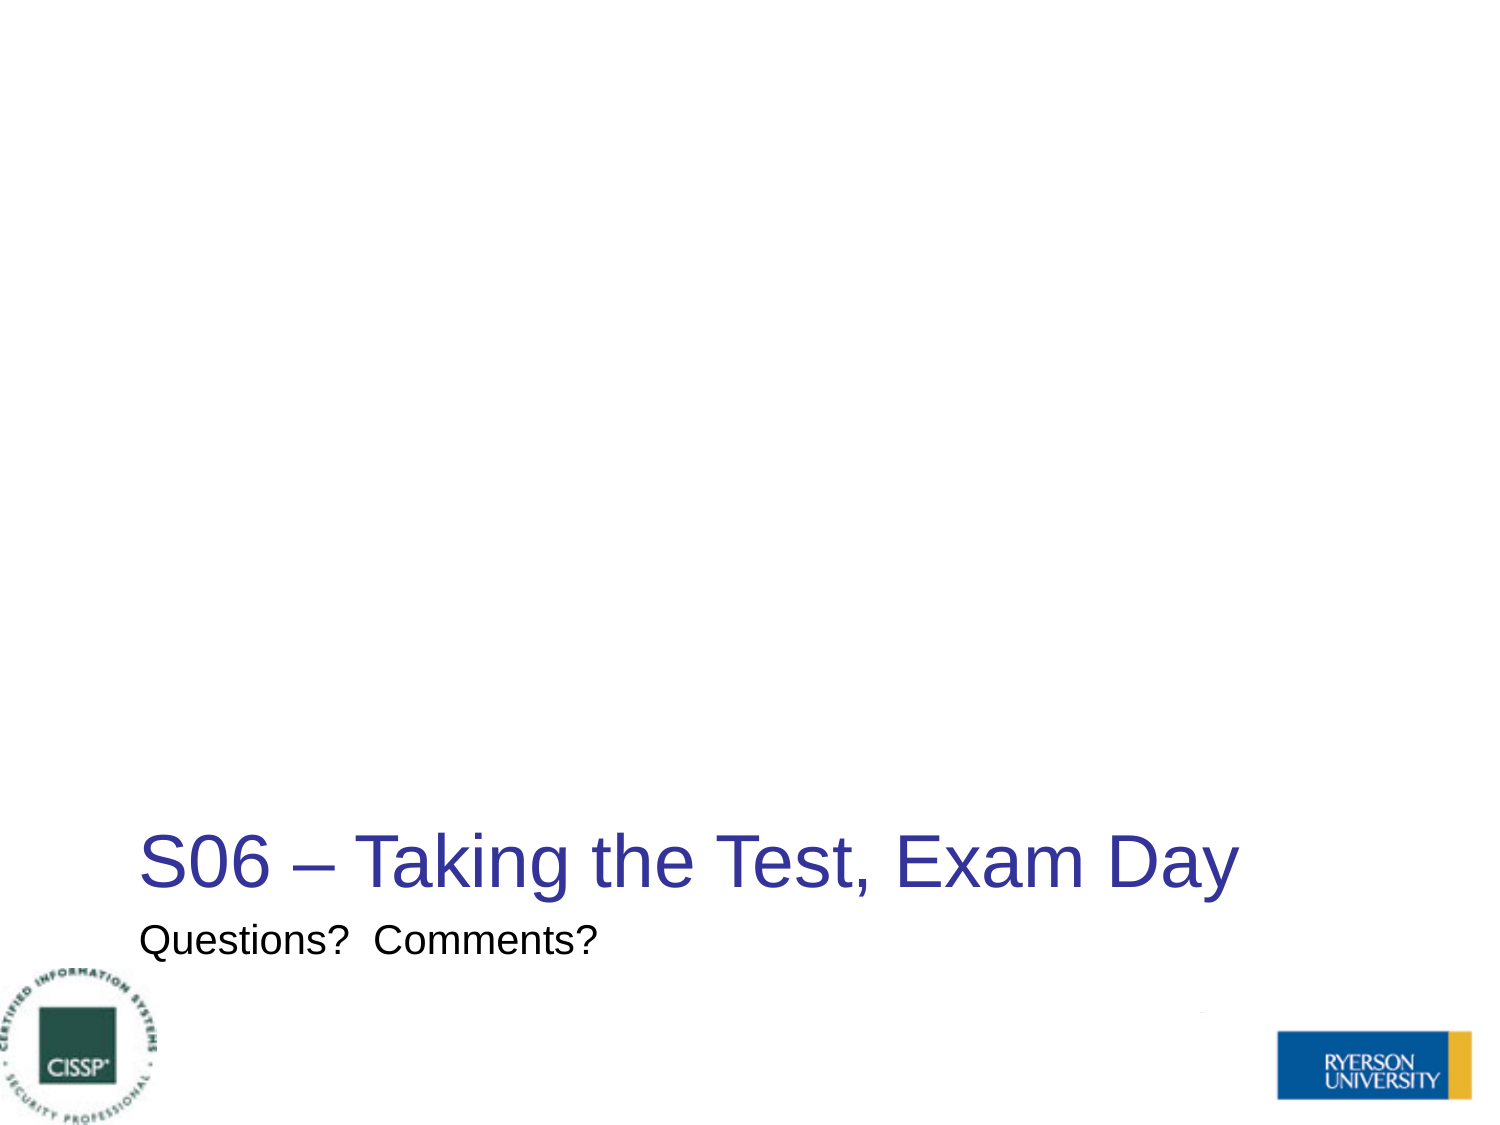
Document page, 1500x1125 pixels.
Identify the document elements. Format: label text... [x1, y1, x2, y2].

picture [0, 968, 157, 1125]
subtitle Questions? Comments? [123, 904, 1400, 973]
title S06 – Taking the Test, Exam Day [123, 810, 1400, 904]
picture [1200, 1012, 1500, 1125]
